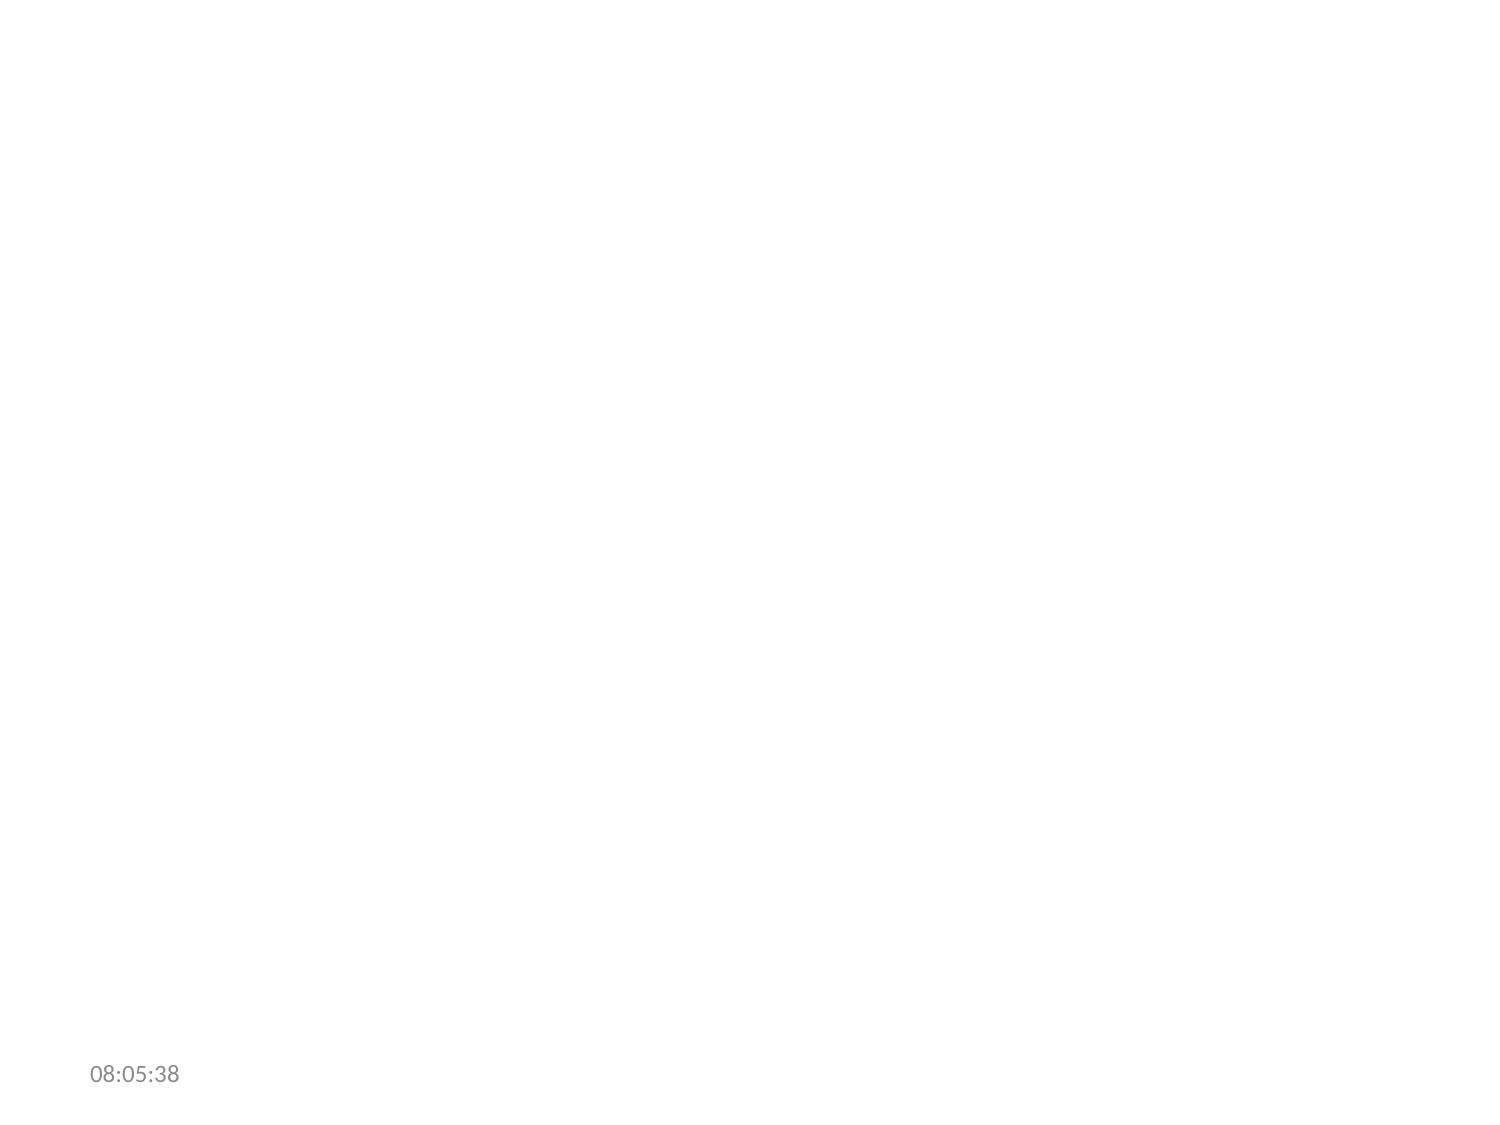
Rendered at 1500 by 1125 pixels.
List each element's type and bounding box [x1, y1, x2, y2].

slide_number [75, 1042, 425, 1103]
